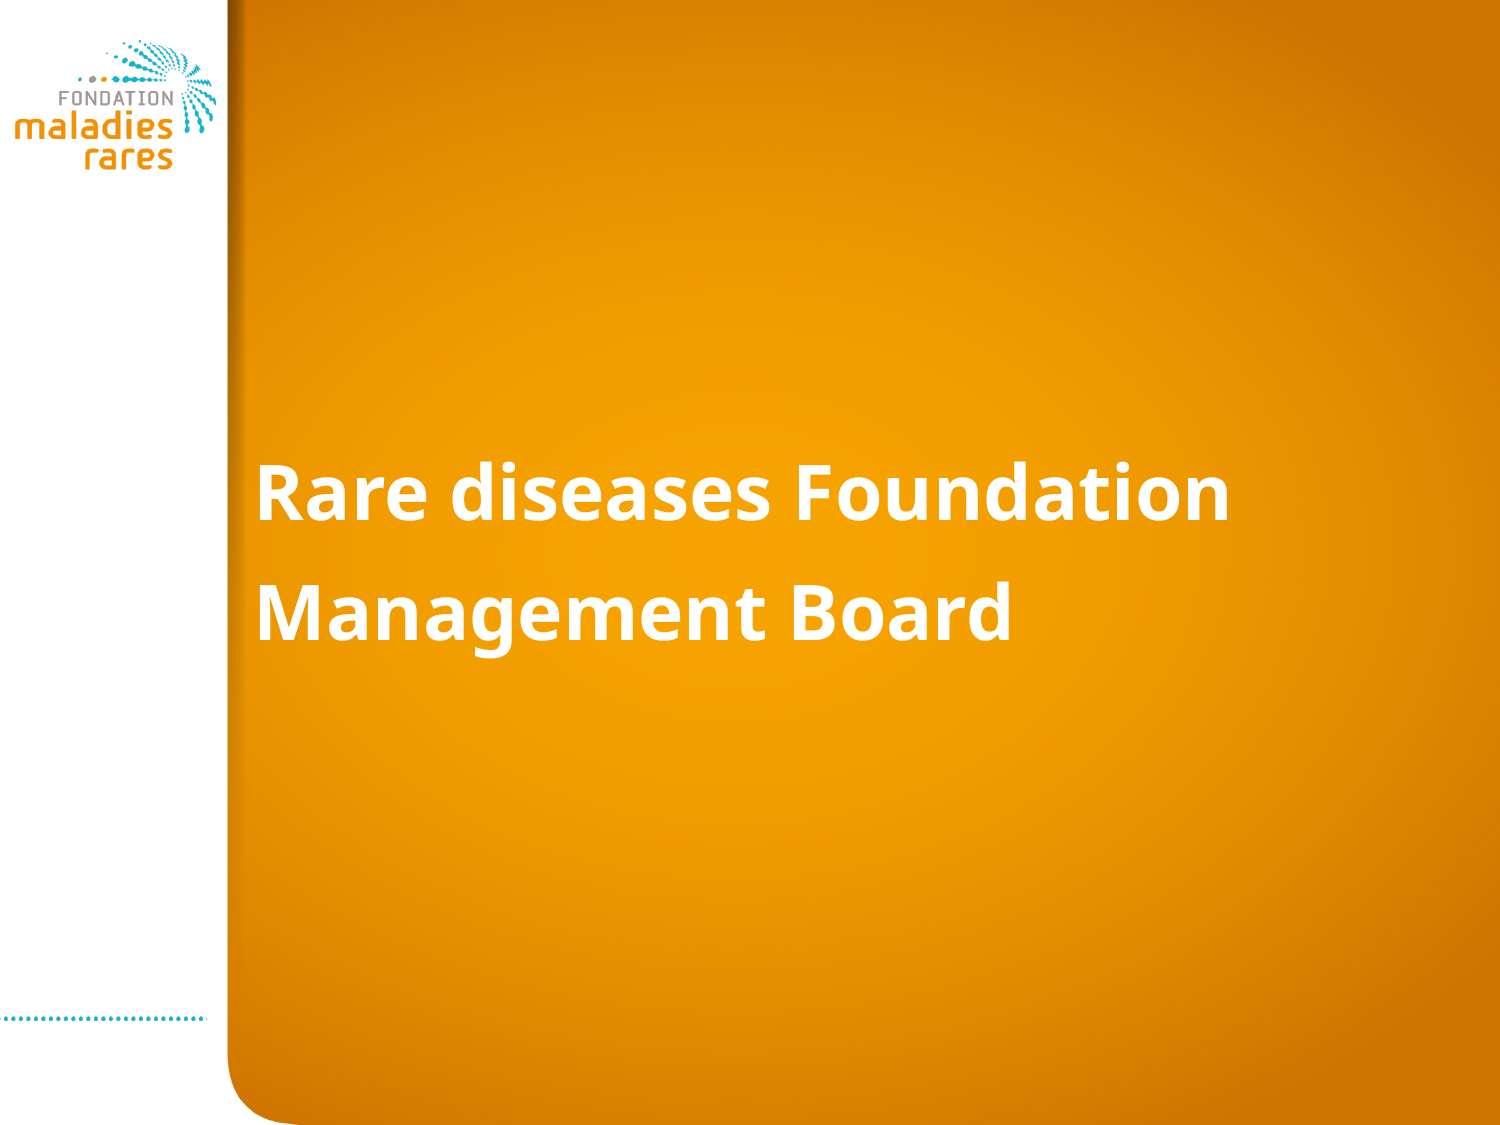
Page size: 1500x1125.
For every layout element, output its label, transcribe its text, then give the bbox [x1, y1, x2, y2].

title Rare diseases Foundation Management Board [253, 415, 1500, 657]
picture [0, 0, 1500, 1125]
